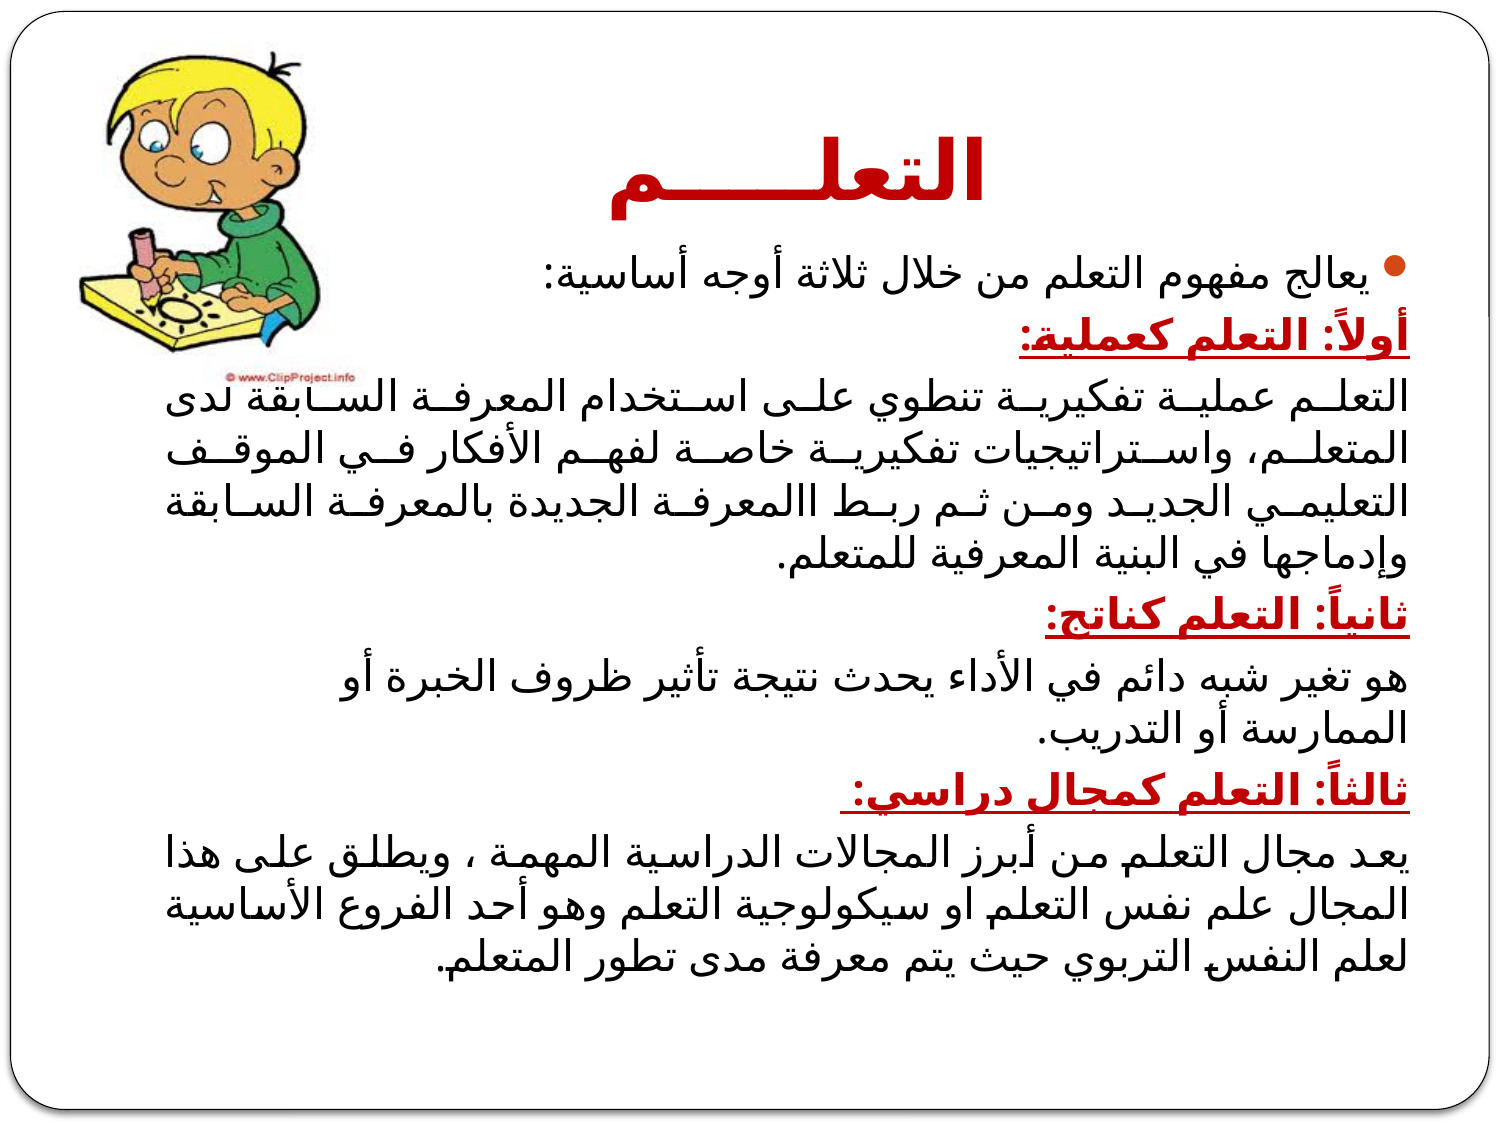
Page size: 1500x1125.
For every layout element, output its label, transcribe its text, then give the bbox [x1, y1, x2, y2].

picture [52, 42, 374, 388]
title التعلـــــم [378, 45, 1425, 233]
list يعالج مفهوم التعلم من خلال ثلاثة أوجه أساسية: أولاً: التعلم كعملية: التعلم عملية تفكيرية تنطوي على استخدام المعرفة السابقة لدى المتعلم، واستراتيجيات تفكيرية خاصة لفهم الأفكار في الموقف التعليمي الجديد ومن ثم ربط االمعرفة الجديدة بالمعرفة السابقة وإدماجها في البنية المعرفية للمتعلم. ثانياً: التعلم كناتج: هو تغير شبه دائم في الأداء يحدث نتيجة تأثير ظروف الخبرة أو الممارسة أو التدريب. ثالثاً: التعلم كمجال دراسي: يعد مجال التعلم من أبرز المجالات الدراسية المهمة ، ويطلق على هذا المجال علم نفس التعلم او سيكولوجية التعلم وهو أحد الفروع الأساسية لعلم النفس التربوي حيث يتم معرفة مدى تطور المتعلم. [150, 237, 1425, 988]
